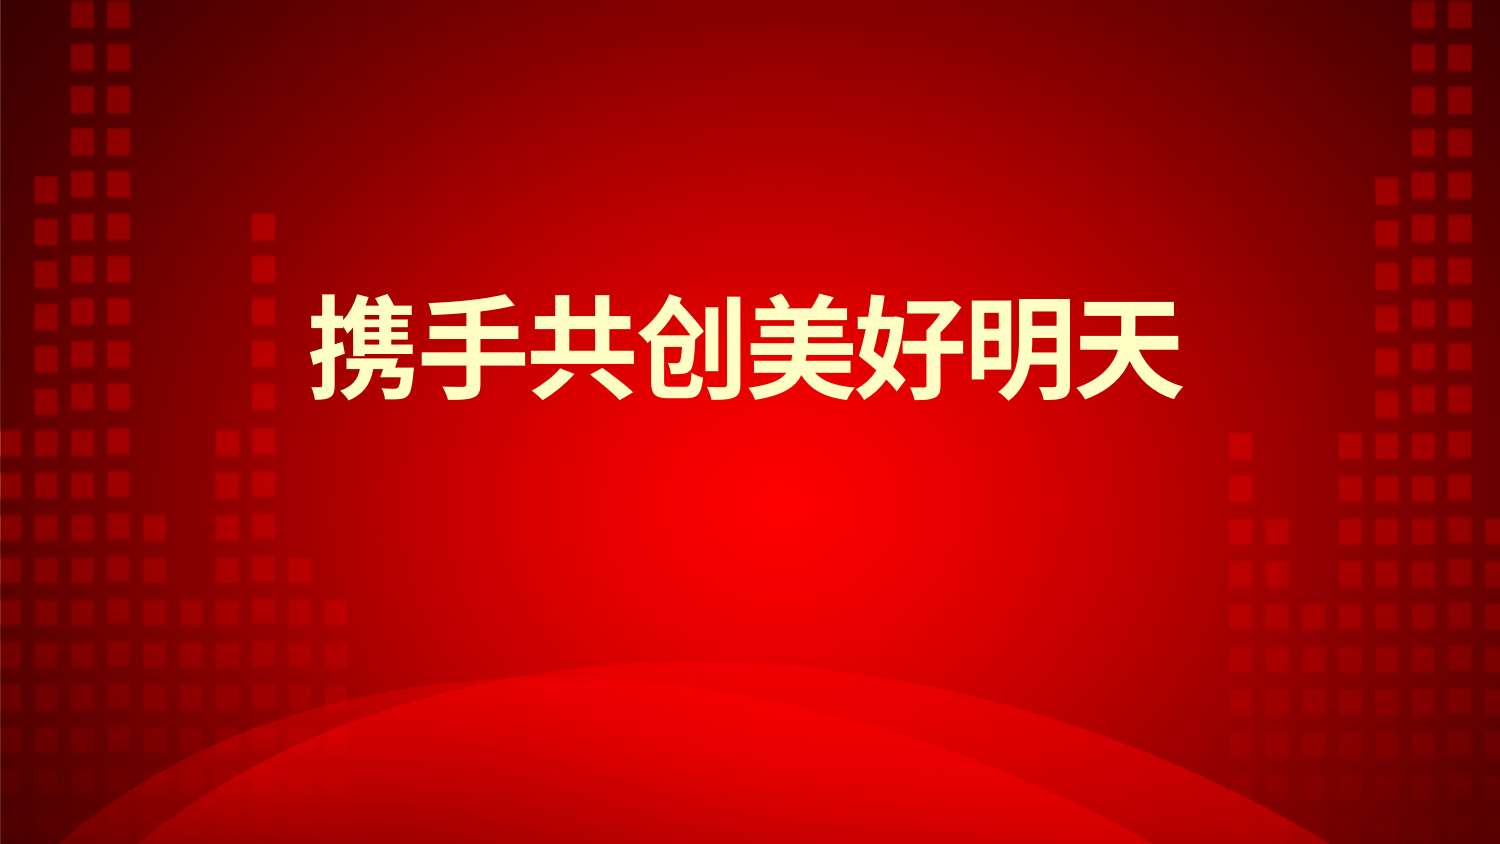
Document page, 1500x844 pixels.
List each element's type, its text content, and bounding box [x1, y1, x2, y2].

picture [0, 0, 1500, 844]
text_box 携手共创美好明天 [142, 270, 1352, 421]
